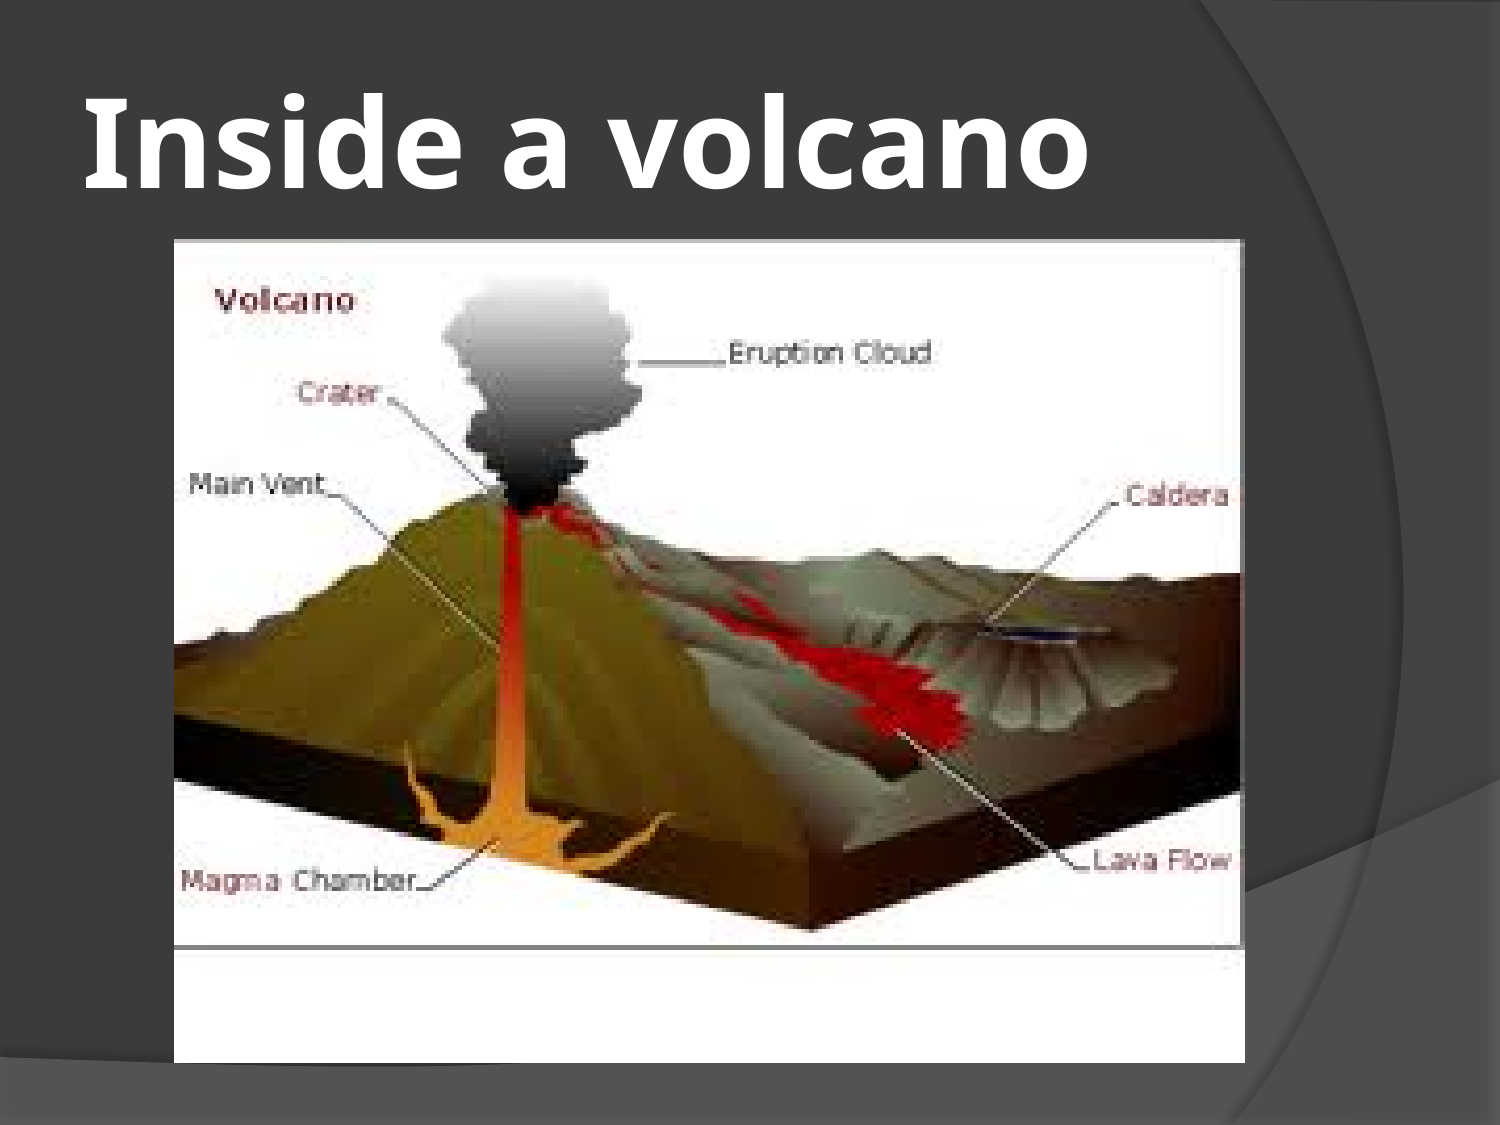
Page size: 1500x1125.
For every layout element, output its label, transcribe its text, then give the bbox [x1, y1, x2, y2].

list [174, 239, 1245, 1063]
title Inside a volcano [75, 45, 1300, 233]
